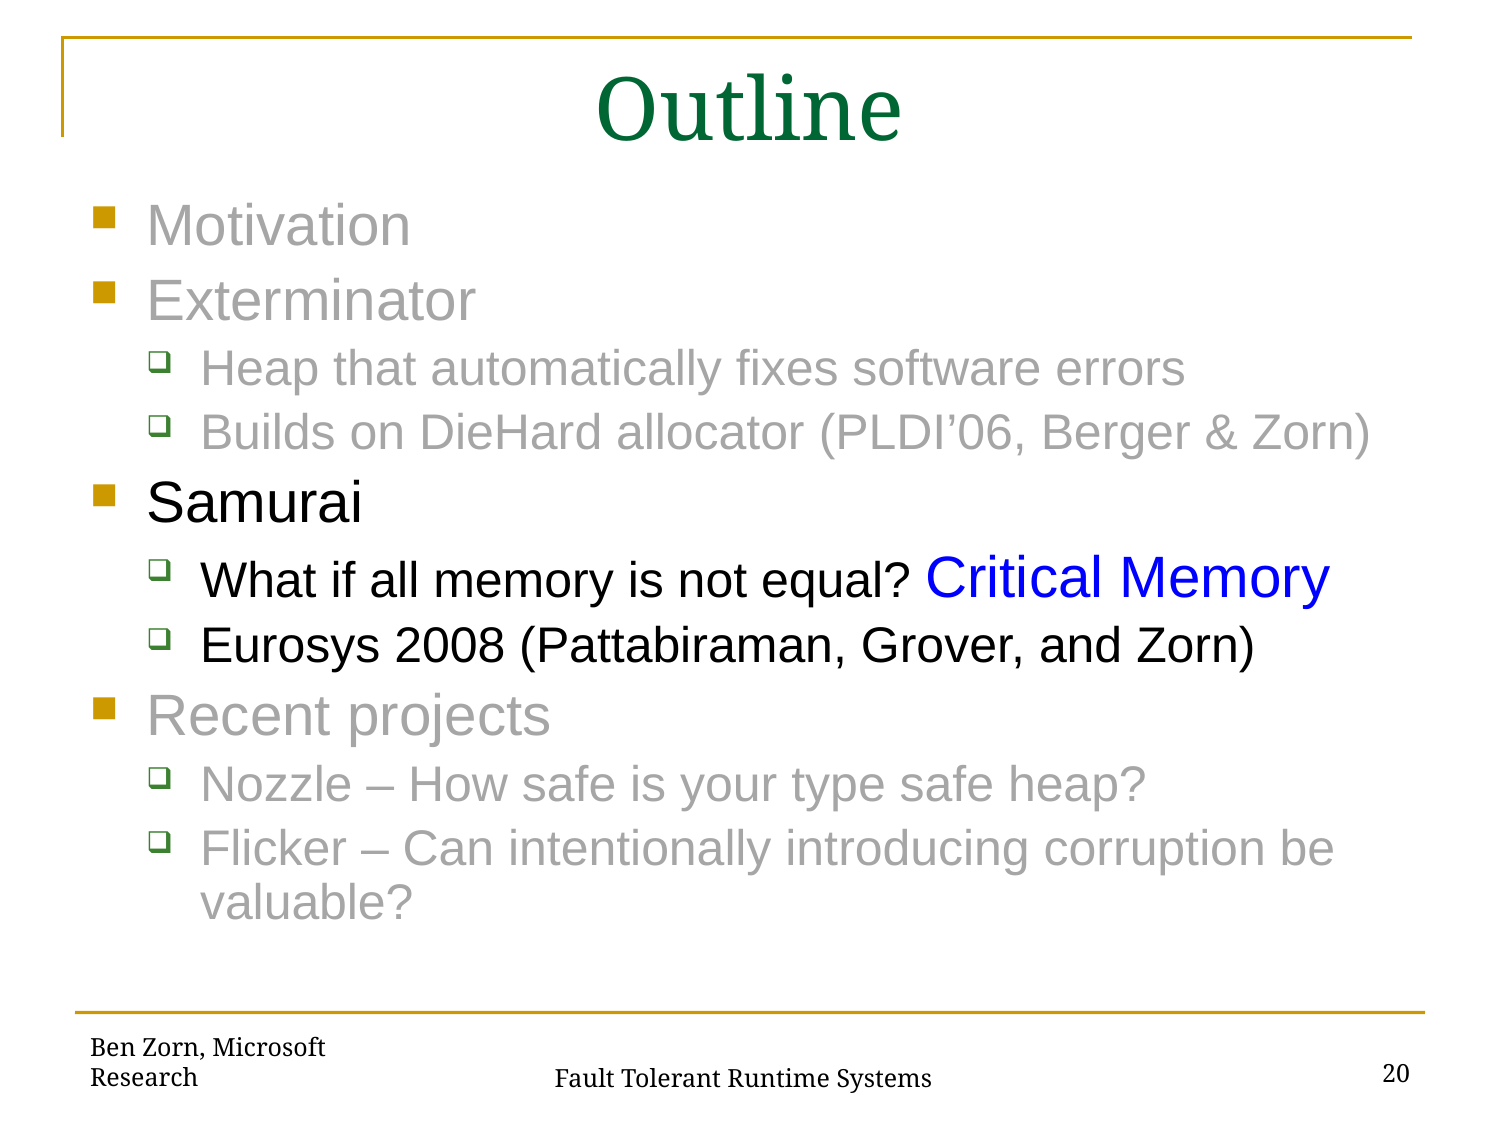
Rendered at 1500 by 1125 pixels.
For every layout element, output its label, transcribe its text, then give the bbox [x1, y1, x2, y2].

slide_number 20 [1074, 1023, 1426, 1100]
slide_number Ben Zorn, Microsoft Research [74, 1023, 426, 1100]
list Motivation Exterminator Heap that automatically fixes software errors Builds on DieHard allocator (PLDI’06, Berger & Zorn) Samurai What if all memory is not equal? Critical Memory Eurosys 2008 (Pattabiraman, Grover, and Zorn) Recent projects Nozzle – How safe is your type safe heap? Flicker – Can intentionally introducing corruption be valuable? [74, 187, 1426, 981]
title Outline [74, 45, 1426, 187]
footer Fault Tolerant Runtime Systems [449, 1024, 1038, 1101]
